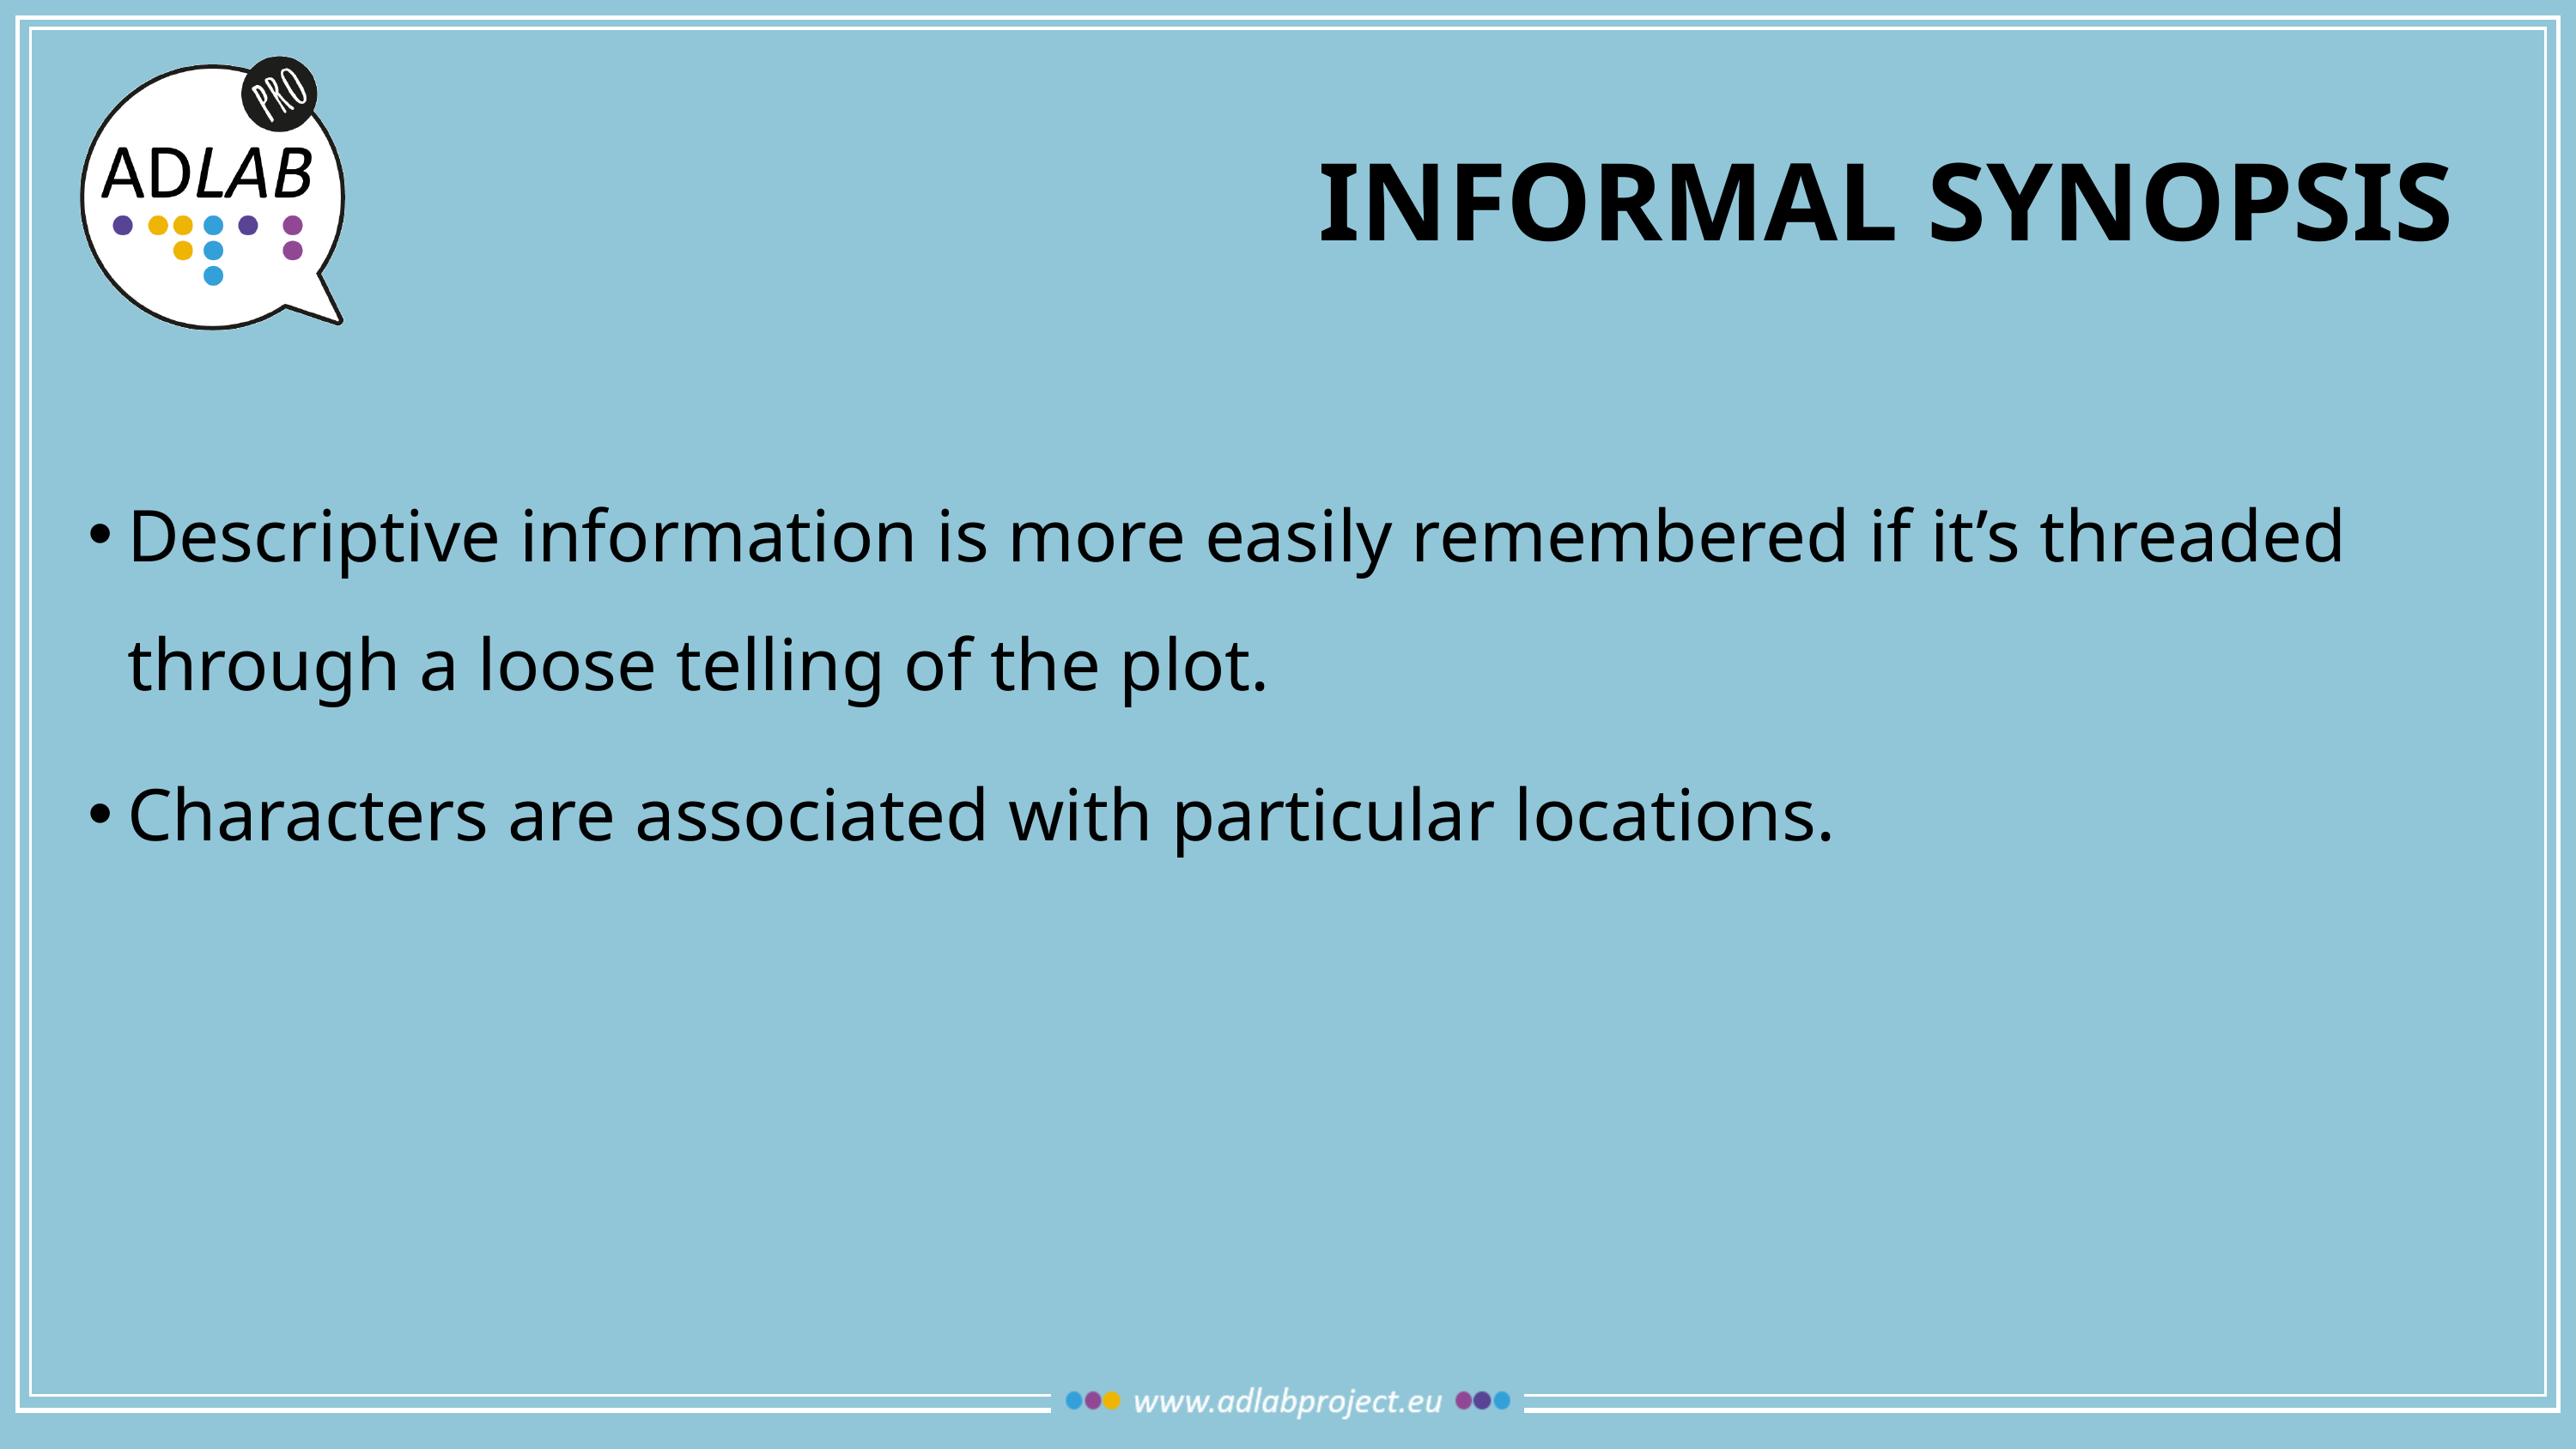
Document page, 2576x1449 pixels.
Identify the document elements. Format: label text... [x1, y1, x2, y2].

picture [72, 49, 353, 330]
title Informal synopsis [384, 126, 2467, 415]
list Descriptive information is more easily remembered if it’s threaded through a loose telling of the plot. Characters are associated with particular locations. [75, 440, 2501, 1122]
picture [1051, 1378, 1524, 1429]
